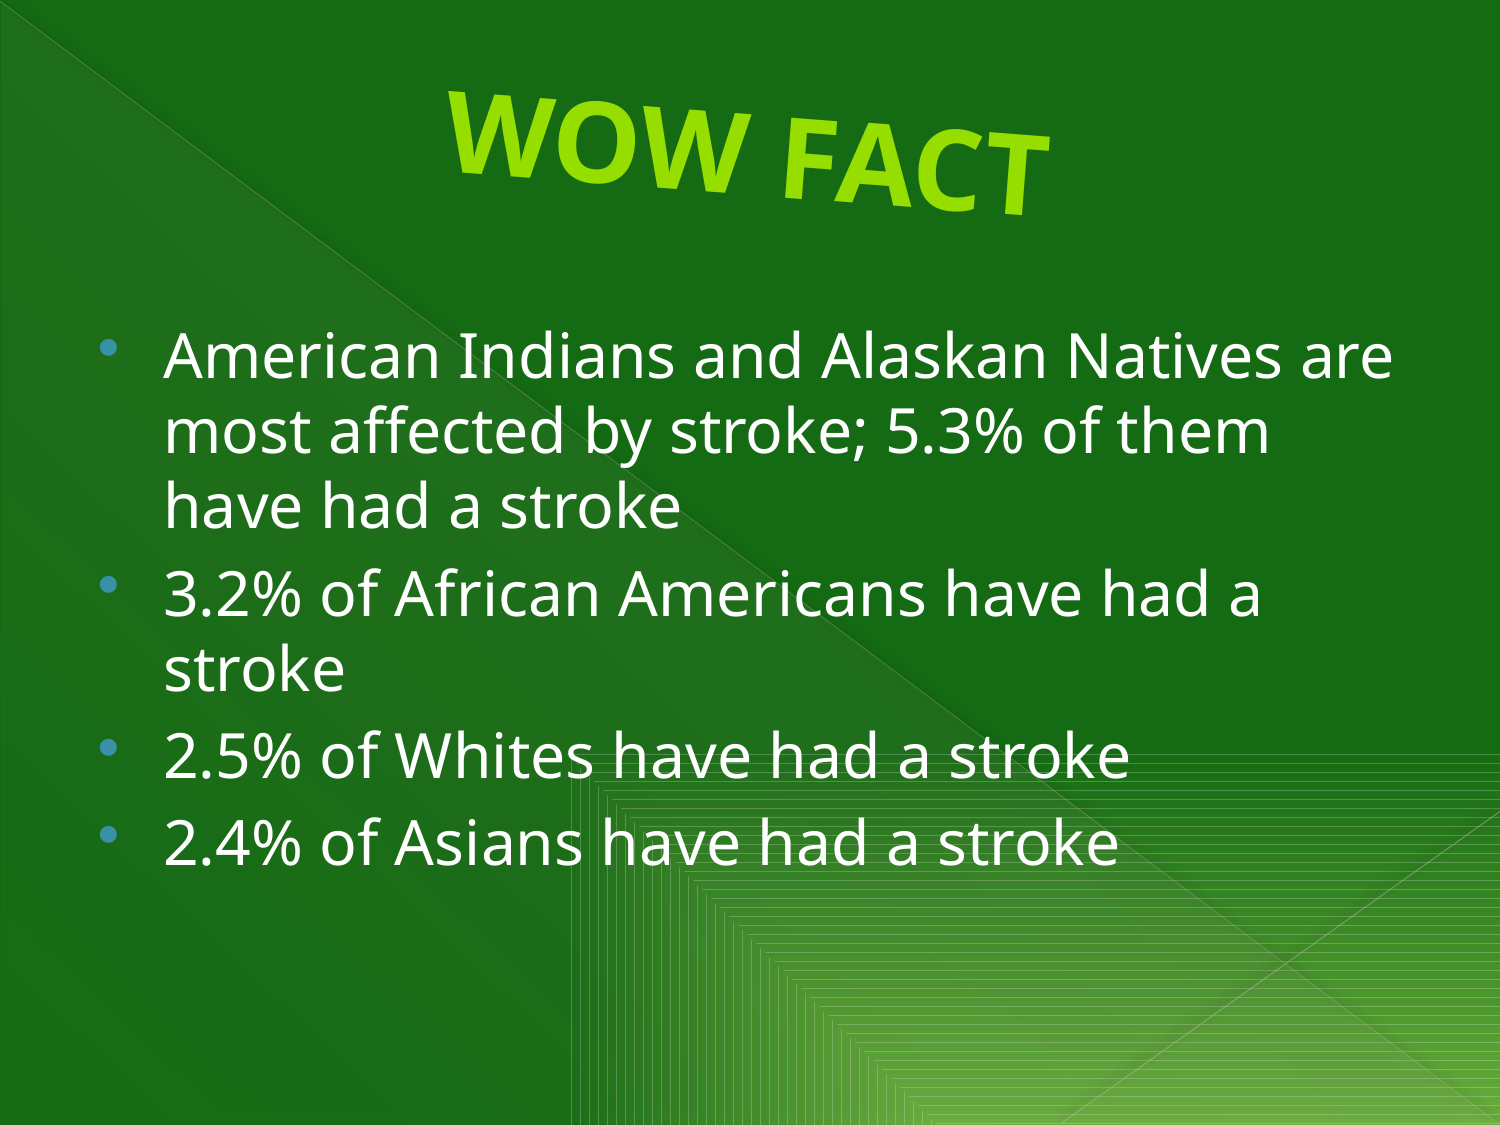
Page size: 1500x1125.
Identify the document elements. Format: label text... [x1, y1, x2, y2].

text_box WOW fact [424, 50, 1072, 250]
list American Indians and Alaskan Natives are most affected by stroke; 5.3% of them have had a stroke 3.2% of African Americans have had a stroke 2.5% of Whites have had a stroke 2.4% of Asians have had a stroke [75, 308, 1425, 1059]
